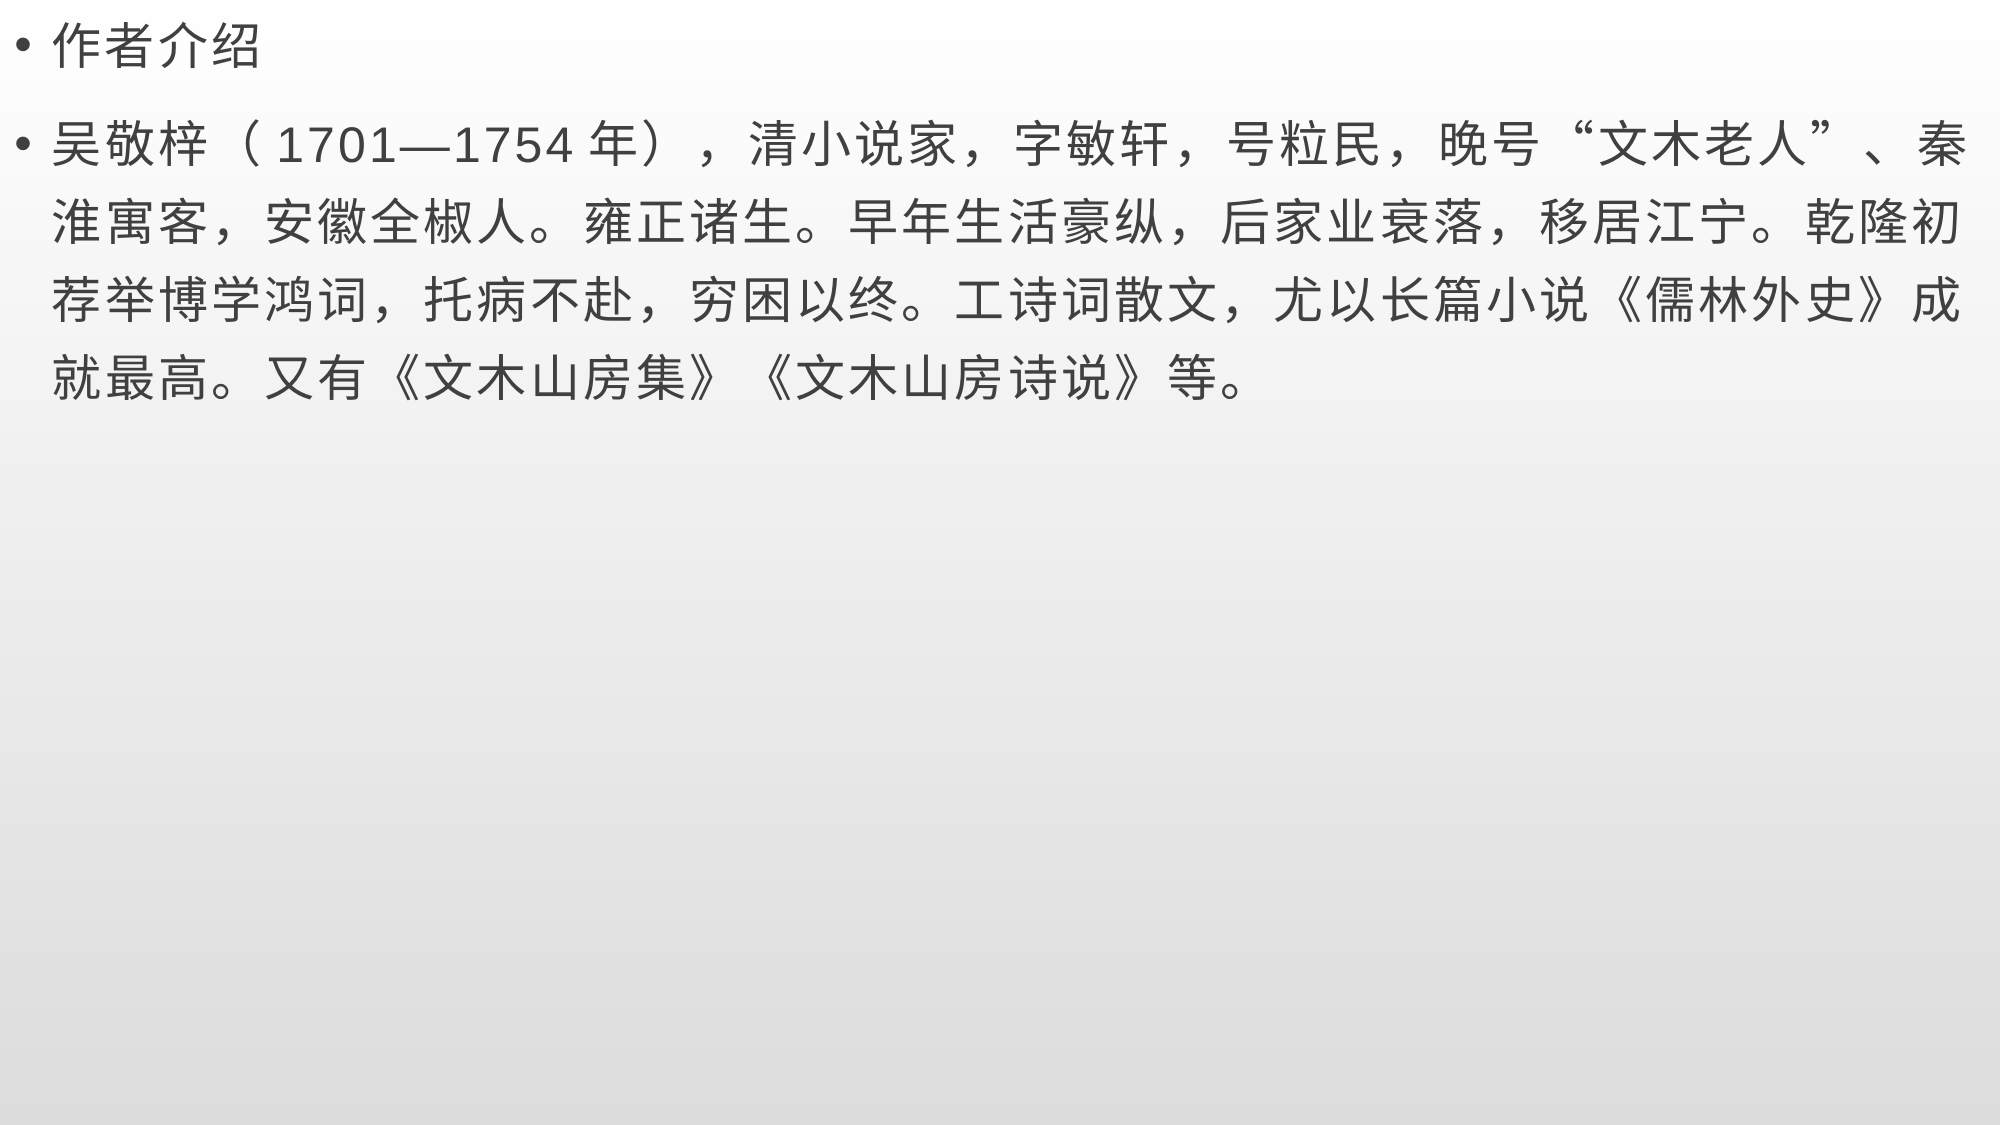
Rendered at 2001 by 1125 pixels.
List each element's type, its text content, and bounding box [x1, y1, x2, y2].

list 作者介绍 吴敬梓（1701—1754年），清小说家，字敏轩，号粒民，晚号“文木老人”、秦淮寓客，安徽全椒人。雍正诸生。早年生活豪纵，后家业衰落，移居江宁。乾隆初荐举博学鸿词，托病不赴，穷困以终。工诗词散文，尤以长篇小说《儒林外史》成就最高。又有《文木山房集》《文木山房诗说》等。 [0, 0, 2000, 1125]
